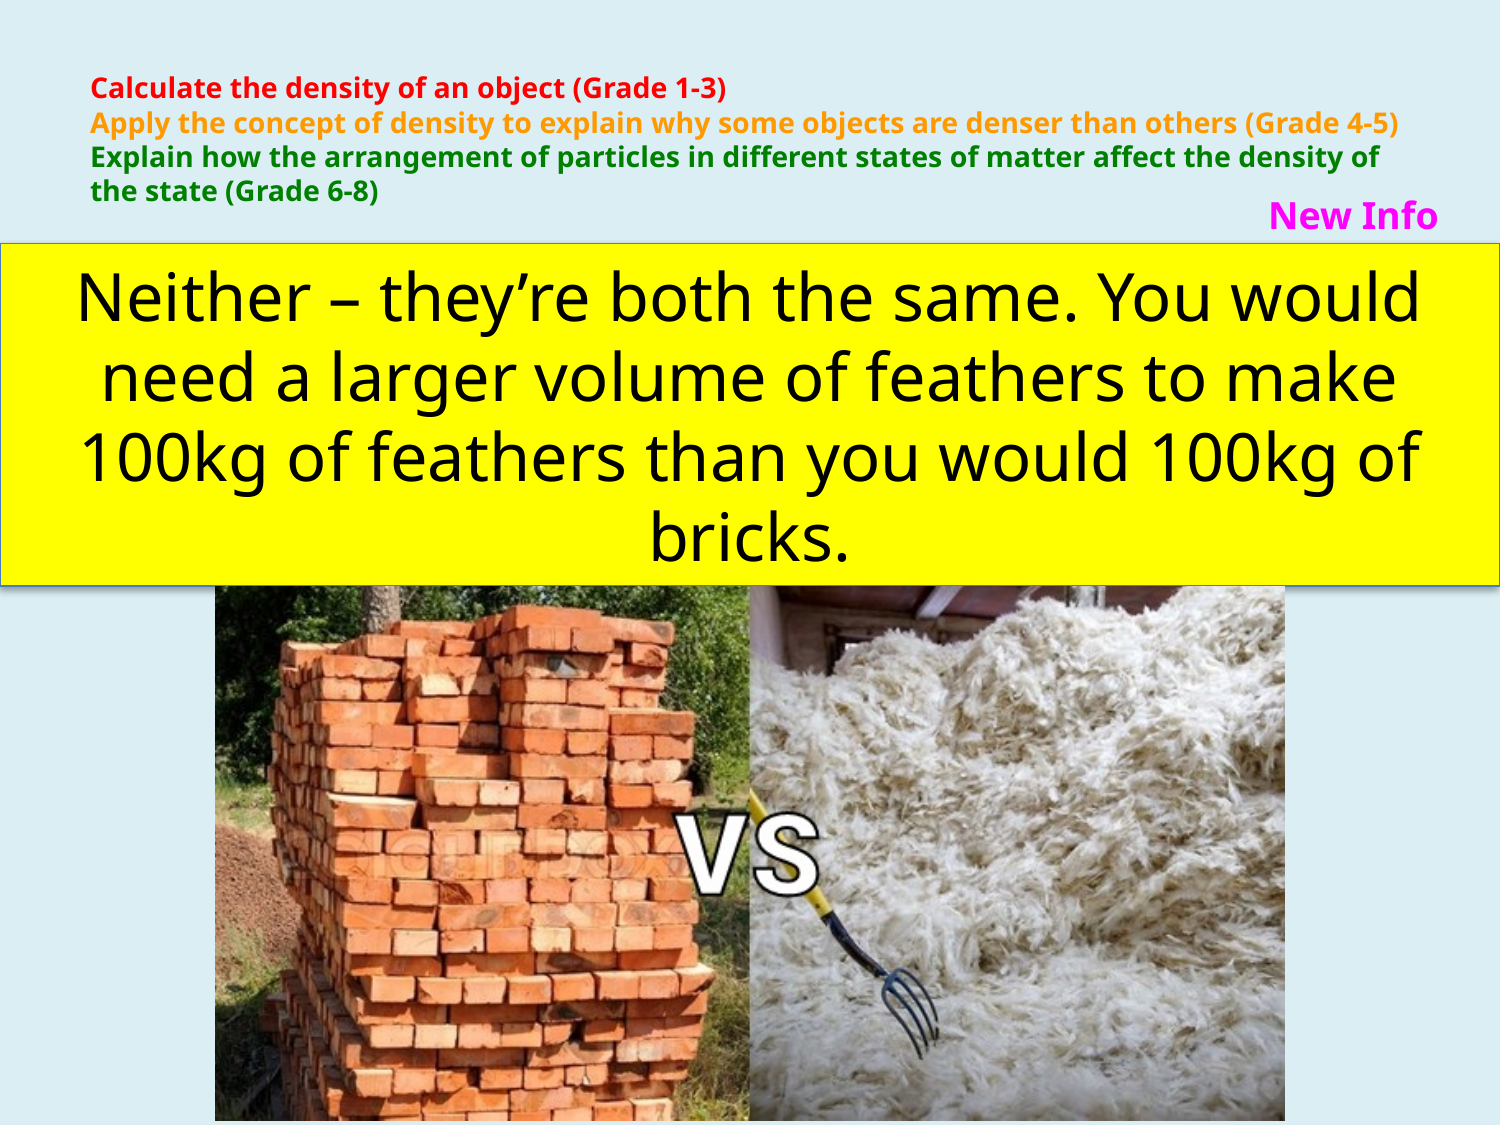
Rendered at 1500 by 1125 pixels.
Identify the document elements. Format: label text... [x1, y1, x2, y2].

title Calculate the density of an object (Grade 1-3) Apply the concept of density to explain why some objects are denser than others (Grade 4-5) Explain how the arrangement of particles in different states of matter affect the density of the state (Grade 6-8) [75, 45, 1425, 233]
picture [215, 585, 1285, 1121]
text_box New Info [1253, 184, 1454, 241]
text_box Neither – they’re both the same. You would need a larger volume of feathers to make 100kg of feathers than you would 100kg of bricks. [0, 243, 1500, 587]
